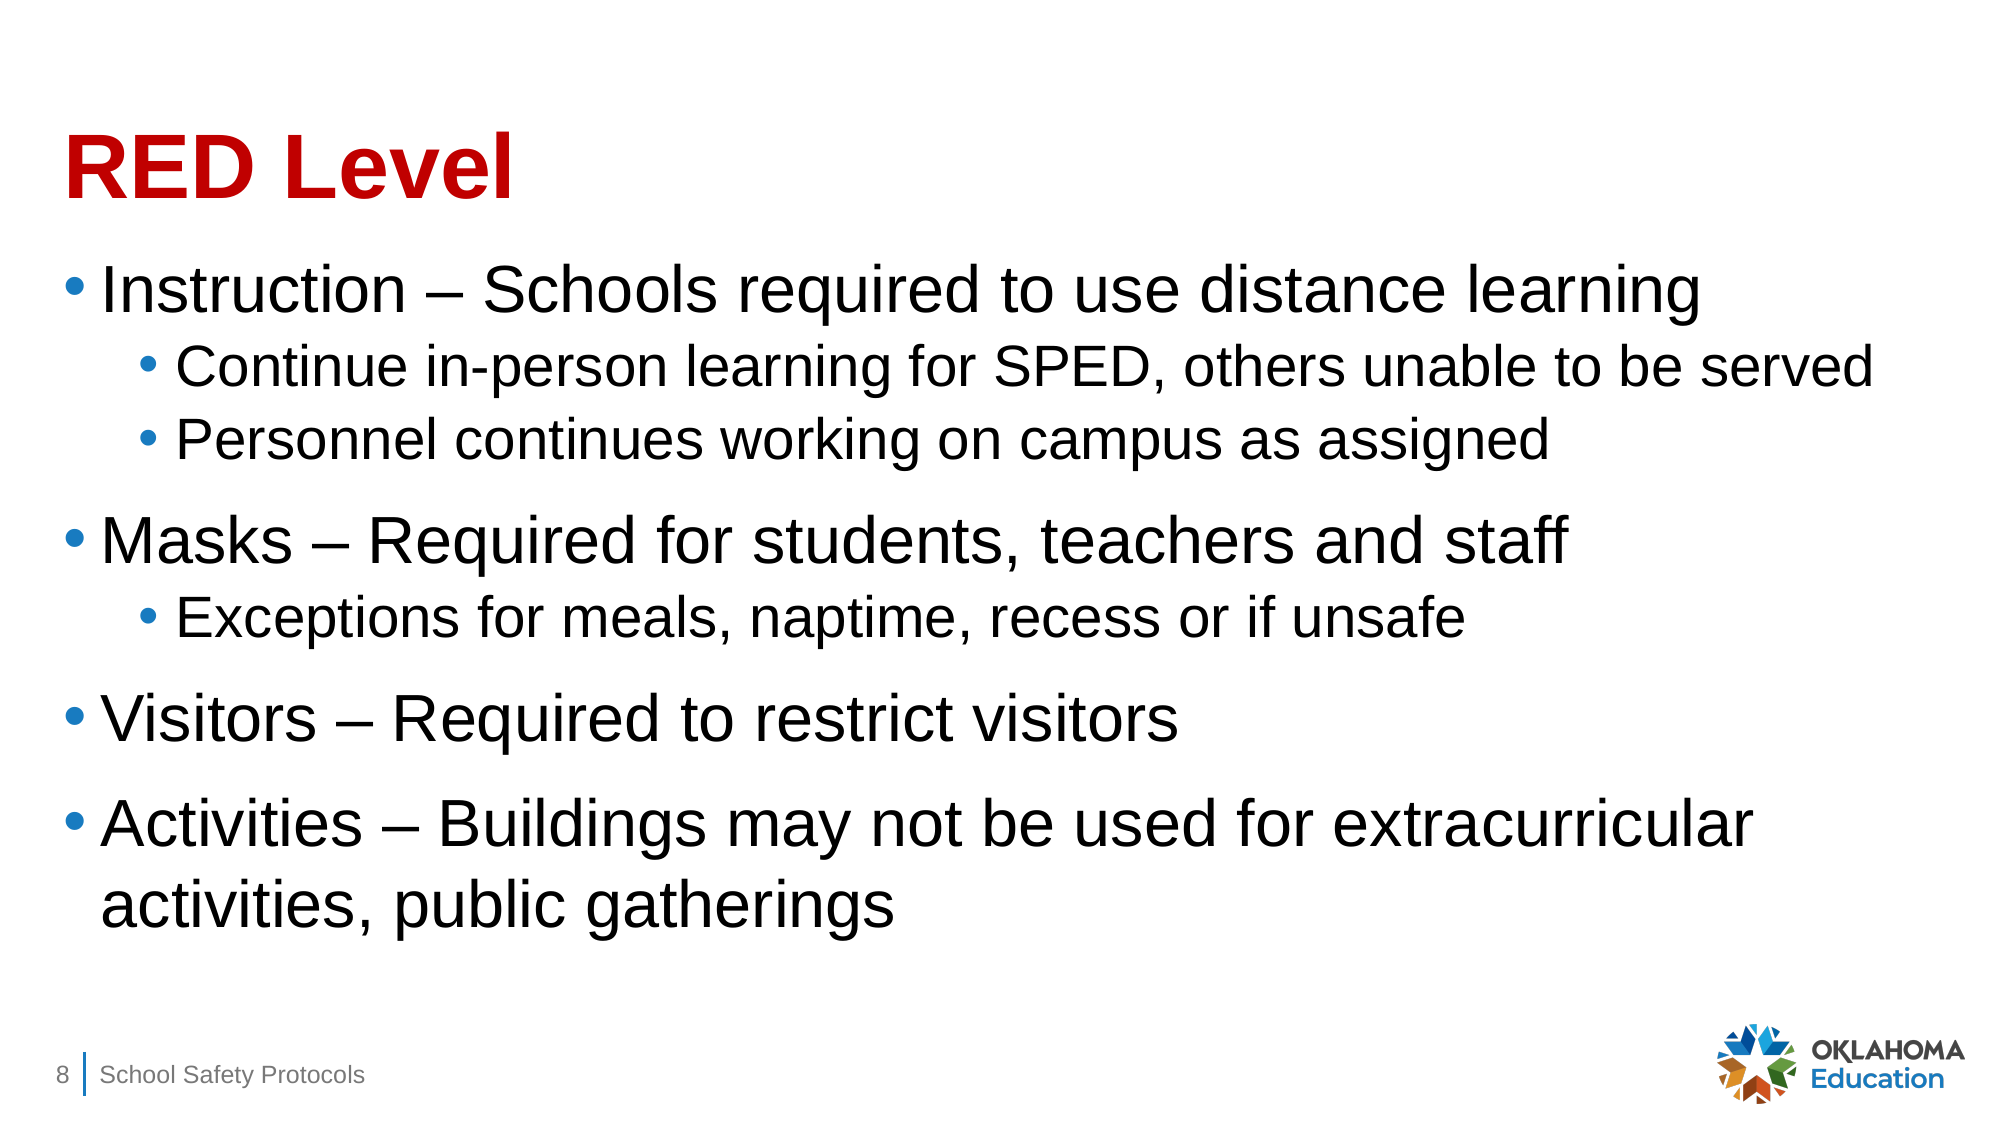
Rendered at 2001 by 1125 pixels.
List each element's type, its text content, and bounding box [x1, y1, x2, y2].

slide_number 8 [0, 1043, 85, 1104]
footer School Safety Protocols [85, 1043, 1063, 1104]
picture [1717, 1024, 1965, 1104]
list Instruction – Schools required to use distance learning Continue in-person learning for SPED, others unable to be served Personnel continues working on campus as assigned Masks – Required for students, teachers and staff Exceptions for meals, naptime, recess or if unsafe Visitors – Required to restrict visitors Activities – Buildings may not be used for extracurricular activities, public gatherings [48, 237, 1952, 1014]
title RED Level [48, 59, 1952, 237]
